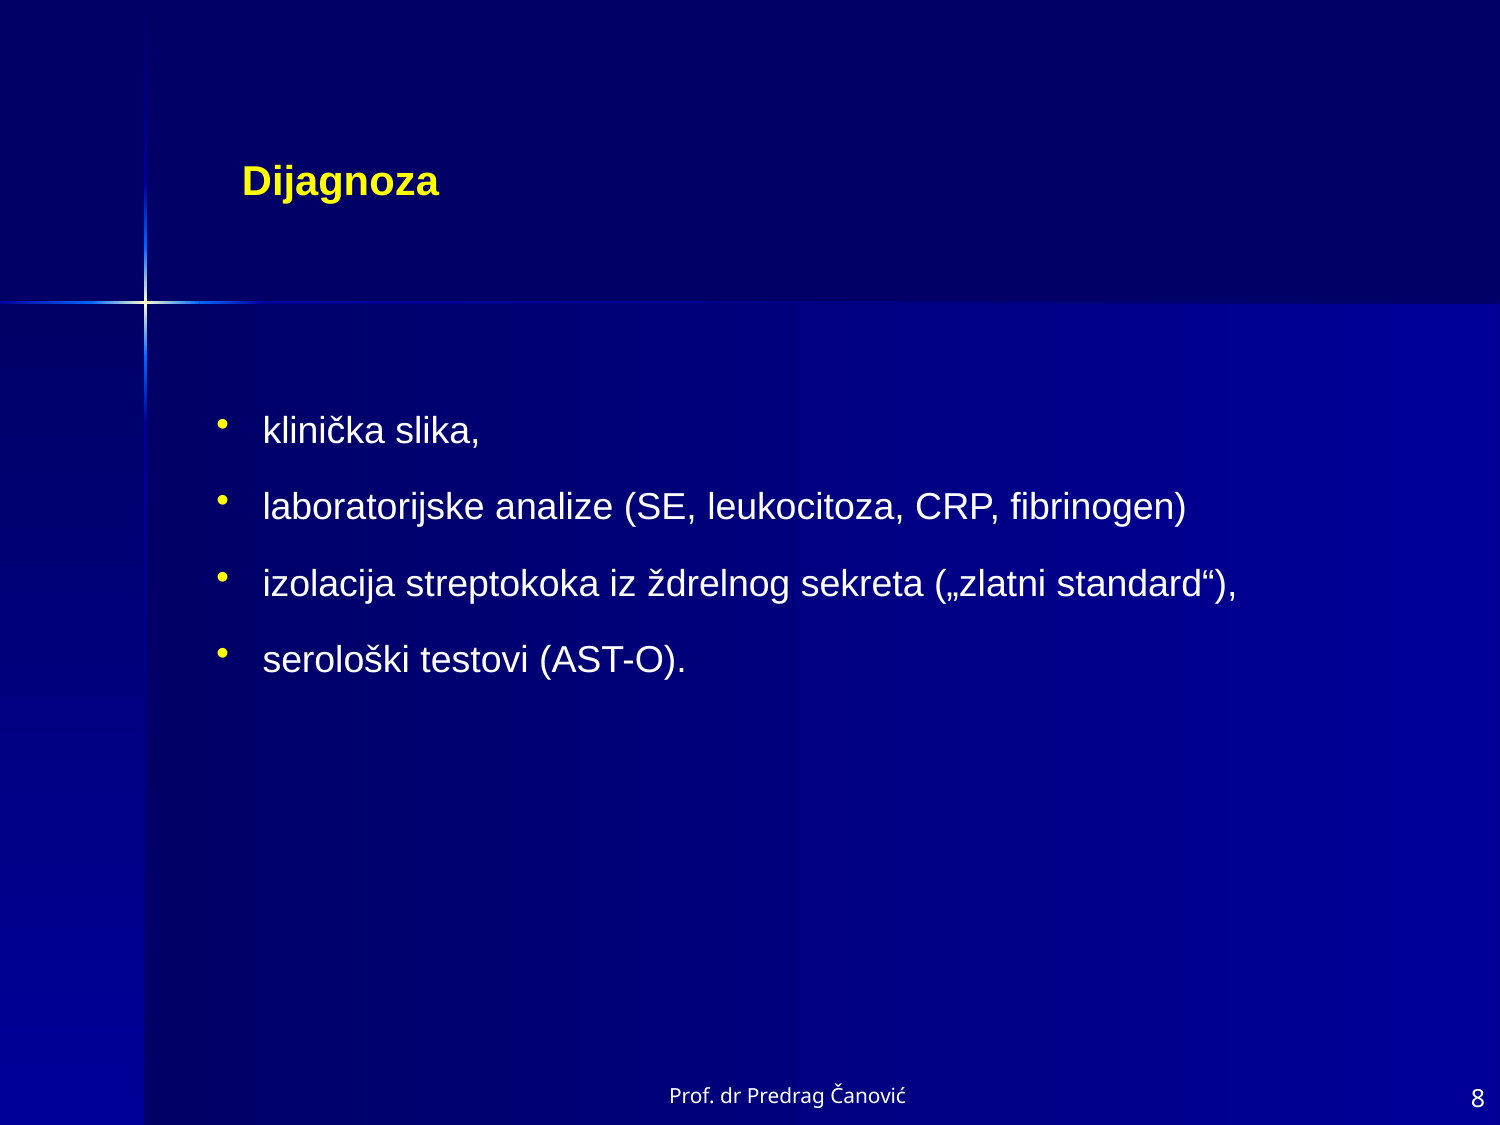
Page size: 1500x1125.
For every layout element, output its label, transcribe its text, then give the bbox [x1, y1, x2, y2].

text_box Dijagnoza [227, 146, 454, 212]
text_box klinička slika, laboratorijske analize (SE, leukocitoza, CRP, fibrinogen) izolacija streptokoka iz ždrelnog sekreta („zlatni standard“), serološki testovi (AST-O). [201, 367, 1380, 688]
footer Prof. dr Predrag Čanović [549, 1074, 1026, 1125]
slide_number 8 [1187, 1074, 1500, 1125]
